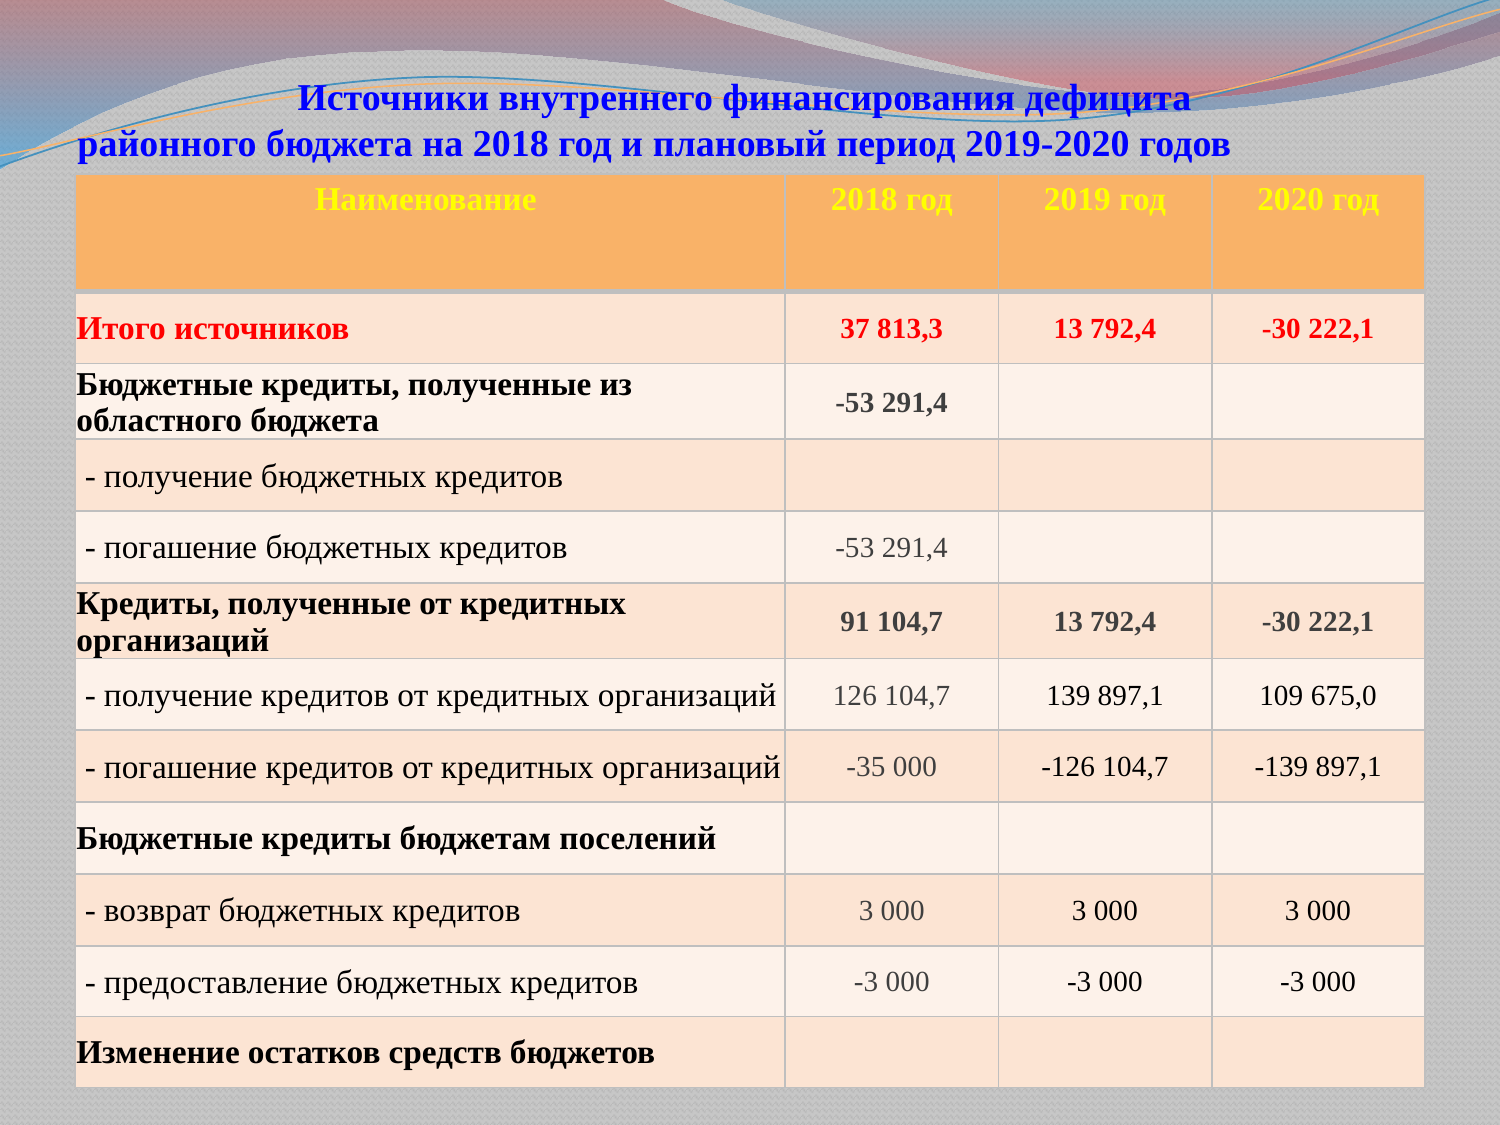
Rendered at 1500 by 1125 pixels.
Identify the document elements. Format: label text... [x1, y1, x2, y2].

table_header 2020 год [1213, 175, 1424, 289]
table_cell 13 792,4 [999, 294, 1211, 363]
table_cell -3 000 [786, 947, 998, 1016]
table_cell Кредиты, полученные от кредитных организаций [76, 584, 784, 658]
table_cell -30 222,1 [1213, 294, 1424, 363]
table_cell 3 000 [786, 875, 998, 945]
table_cell [999, 440, 1211, 510]
table_cell -3 000 [1213, 947, 1424, 1016]
title Источники внутреннего финансирования дефицита районного бюджета на 2018 год и плановый период 2019-2020 годов [75, 35, 1425, 164]
table_cell -3 000 [999, 947, 1211, 1016]
table_cell Изменение остатков средств бюджетов [76, 1017, 784, 1087]
table_cell Бюджетные кредиты бюджетам поселений [76, 803, 784, 873]
table_cell 3 000 [1213, 875, 1424, 945]
table_cell [1213, 803, 1424, 873]
table_cell -53 291,4 [786, 512, 998, 582]
table_cell [999, 512, 1211, 582]
table_cell - получение кредитов от кредитных организаций [76, 659, 784, 729]
table_cell [999, 364, 1211, 438]
table_cell -126 104,7 [999, 731, 1211, 801]
table_cell [999, 803, 1211, 873]
table_cell - погашение кредитов от кредитных организаций [76, 731, 784, 801]
table_cell [786, 1017, 998, 1087]
table_cell - возврат бюджетных кредитов [76, 875, 784, 945]
table_cell [999, 1017, 1211, 1087]
table_cell 126 104,7 [786, 659, 998, 729]
table_cell [1213, 512, 1424, 582]
table_cell [1213, 1017, 1424, 1087]
table_cell -30 222,1 [1213, 584, 1424, 658]
table_cell - получение бюджетных кредитов [76, 440, 784, 510]
table_cell Бюджетные кредиты, полученные из областного бюджета [76, 364, 784, 438]
table_cell [1213, 364, 1424, 438]
table_header Наименование [76, 175, 784, 289]
table_cell Итого источников [76, 294, 784, 363]
table_cell -139 897,1 [1213, 731, 1424, 801]
table_header 2018 год [786, 175, 998, 289]
table_cell 109 675,0 [1213, 659, 1424, 729]
table_cell [786, 440, 998, 510]
table_cell -53 291,4 [786, 364, 998, 438]
table_cell - предоставление бюджетных кредитов [76, 947, 784, 1016]
table_cell [1213, 440, 1424, 510]
table_cell - погашение бюджетных кредитов [76, 512, 784, 582]
table_cell [786, 803, 998, 873]
table_cell 37 813,3 [786, 294, 998, 363]
table_cell 3 000 [999, 875, 1211, 945]
table_cell -35 000 [786, 731, 998, 801]
table_cell 91 104,7 [786, 584, 998, 658]
table_cell 139 897,1 [999, 659, 1211, 729]
table_header 2019 год [999, 175, 1211, 289]
table_cell 13 792,4 [999, 584, 1211, 658]
